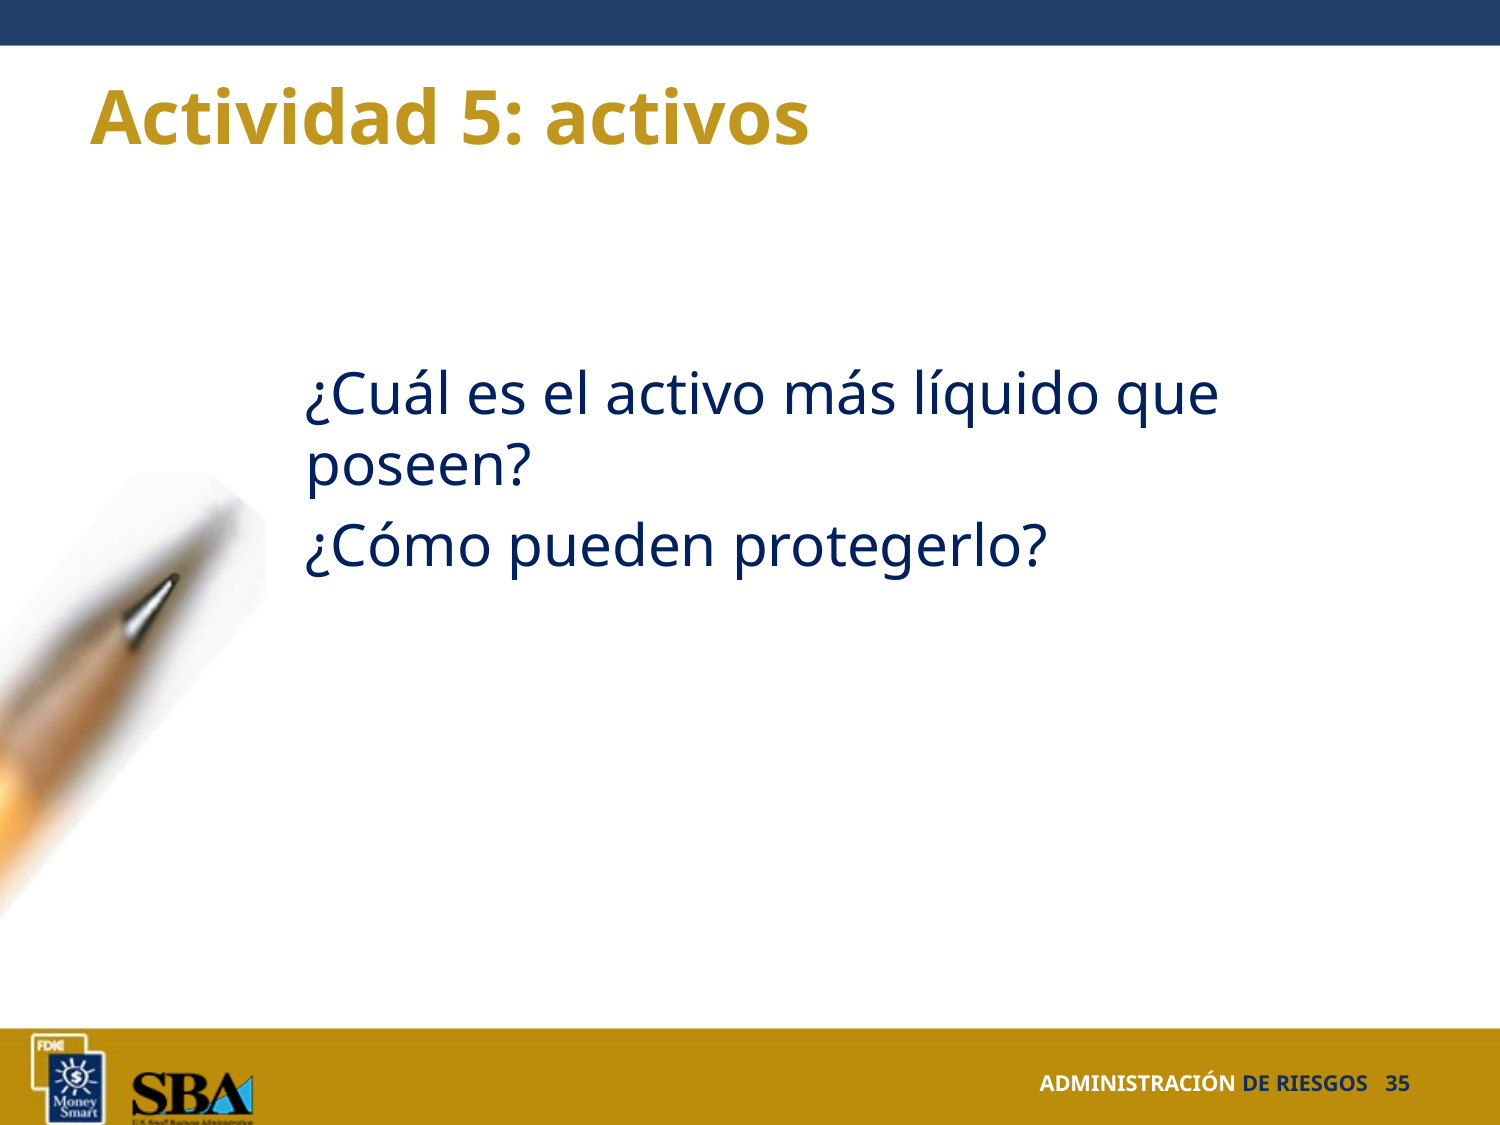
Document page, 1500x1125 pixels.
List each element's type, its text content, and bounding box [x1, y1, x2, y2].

title Actividad 5: activos [74, 62, 1426, 163]
picture [0, 0, 1500, 1125]
list ¿Cuál es el activo más líquido que poseen? ¿Cómo pueden protegerlo? [74, 249, 1426, 951]
